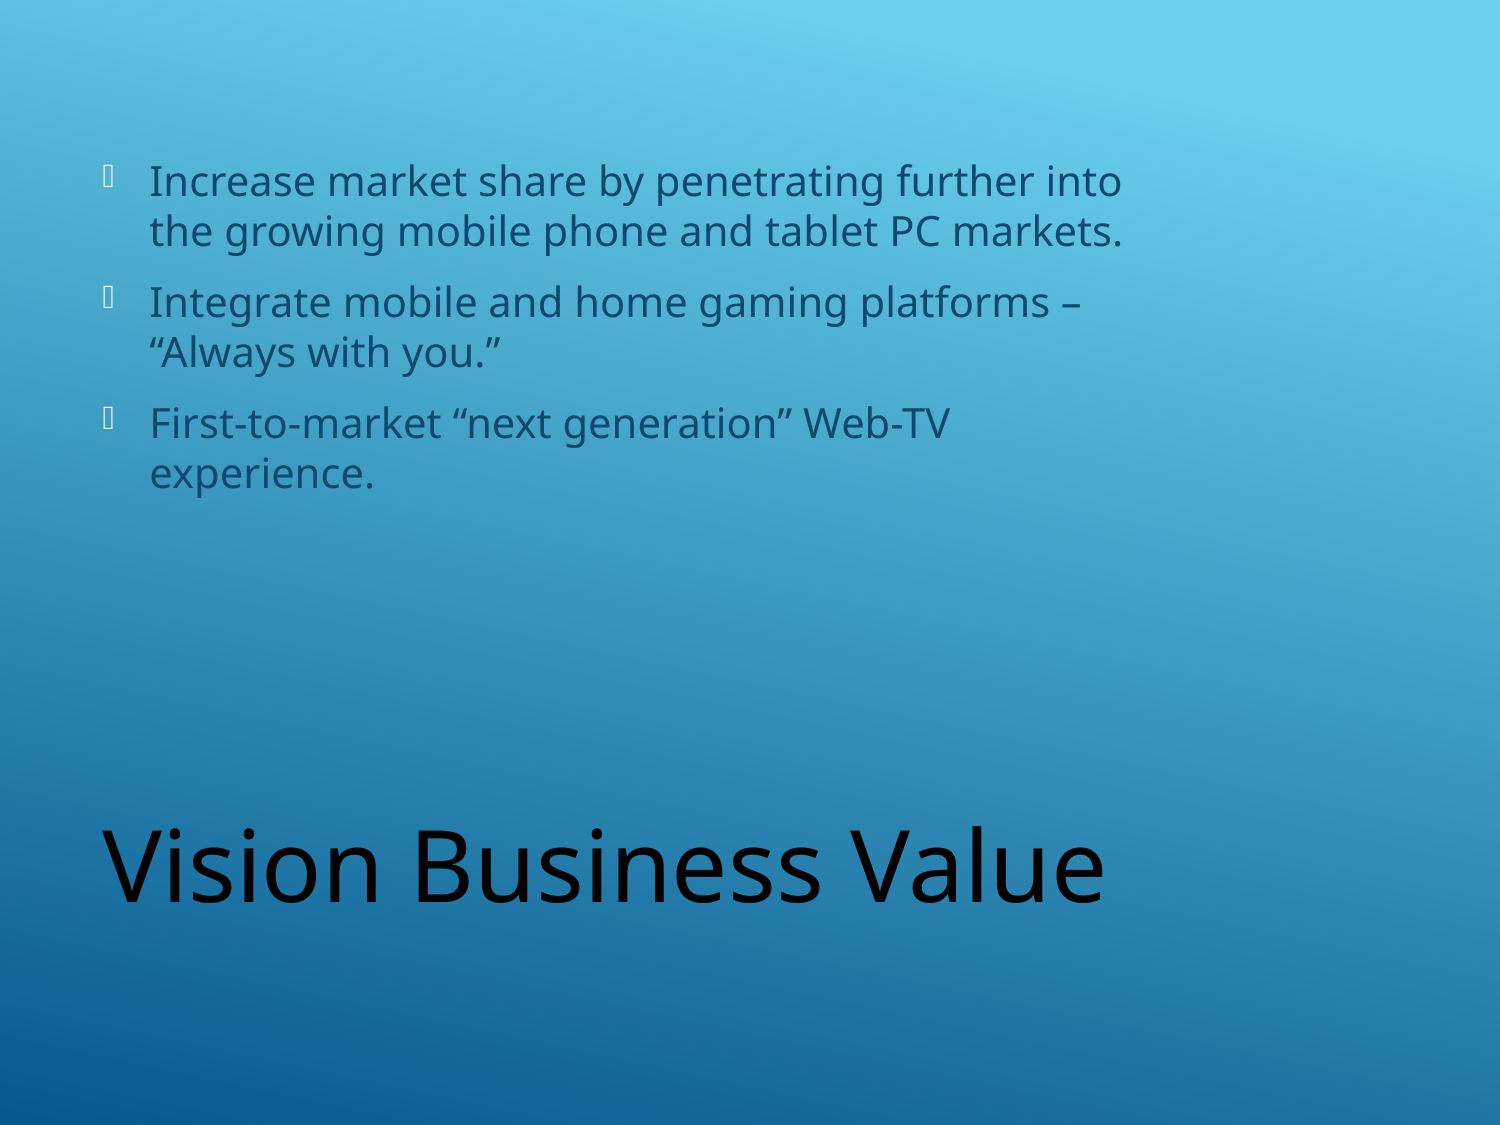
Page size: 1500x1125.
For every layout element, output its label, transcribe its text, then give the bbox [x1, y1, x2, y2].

list Increase market share by penetrating further into the growing mobile phone and tablet PC markets. Integrate mobile and home gaming platforms – “Always with you.” First-to-market “next generation” Web-TV experience. [87, 87, 1163, 706]
title Vision Business Value [87, 737, 1163, 988]
